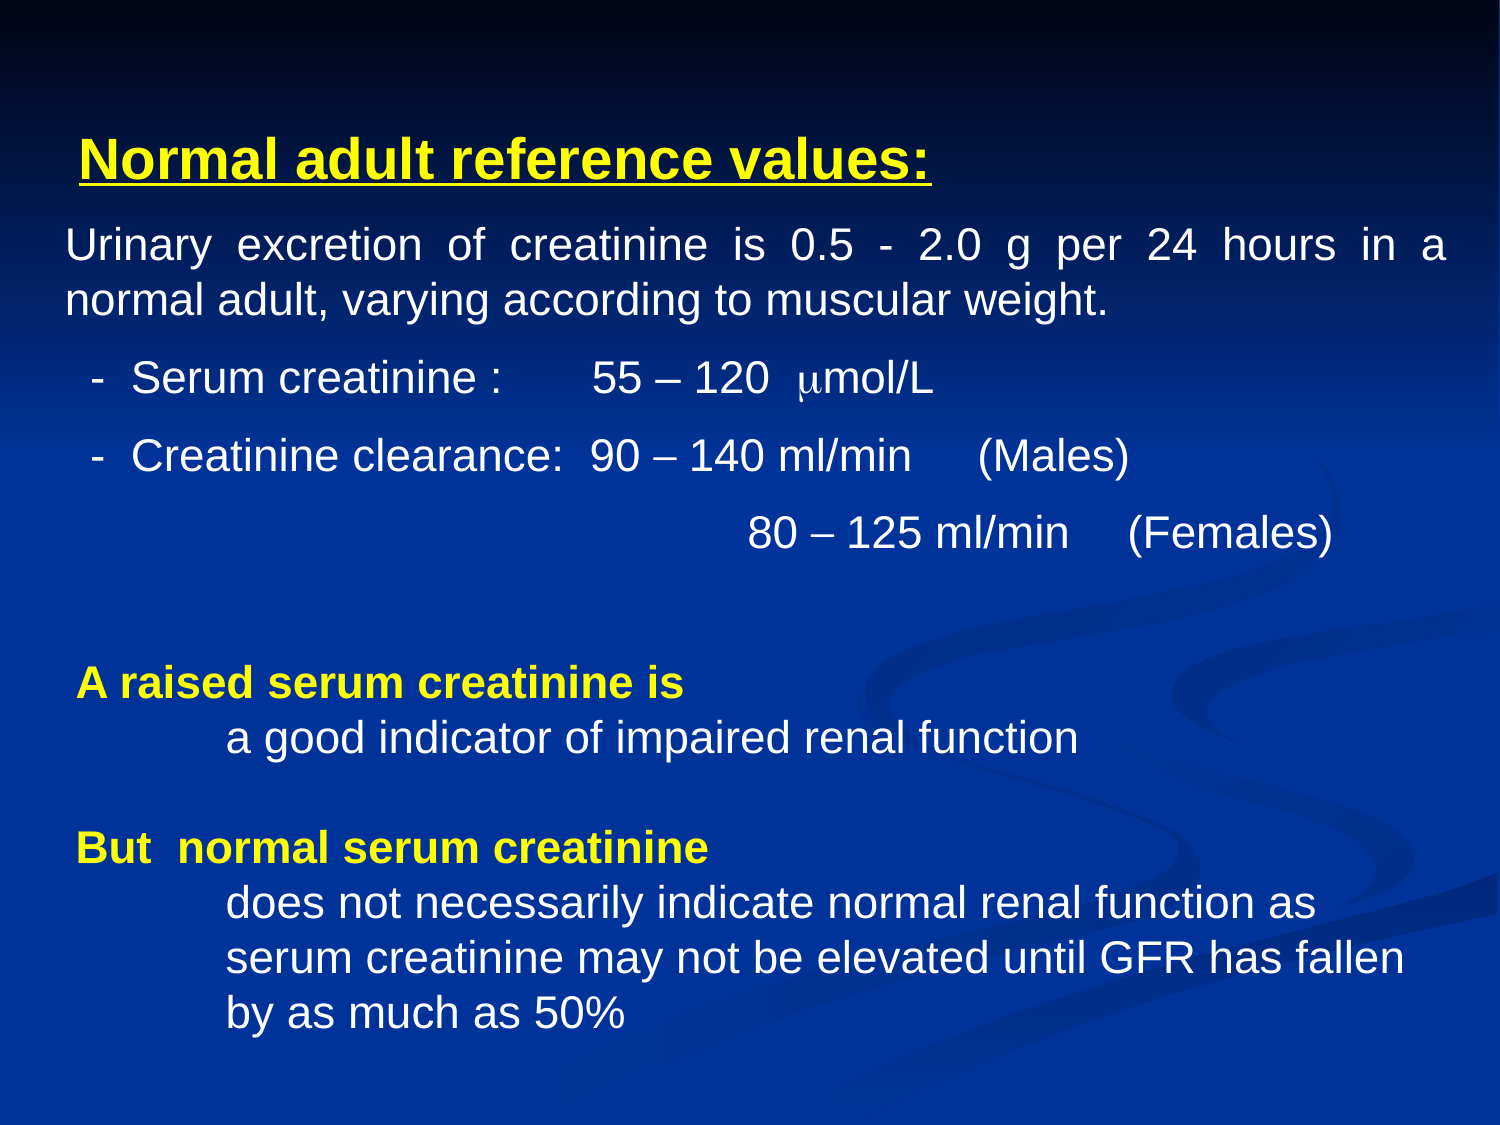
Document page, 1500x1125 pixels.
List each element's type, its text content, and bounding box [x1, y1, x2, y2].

text_box A raised serum creatinine is a good indicator of impaired renal function But normal serum creatinine does not necessarily indicate normal renal function as serum creatinine may not be elevated until GFR has fallen by as much as 50% [60, 645, 1421, 1045]
text_box Normal adult reference values: Urinary excretion of creatinine is 0.5 - 2.0 g per 24 hours in a normal adult, varying according to muscular weight. - Serum creatinine : 55 – 120 mol/L - Creatinine clearance: 90 – 140 ml/min (Males) 80 – 125 ml/min (Females) [49, 24, 1463, 566]
